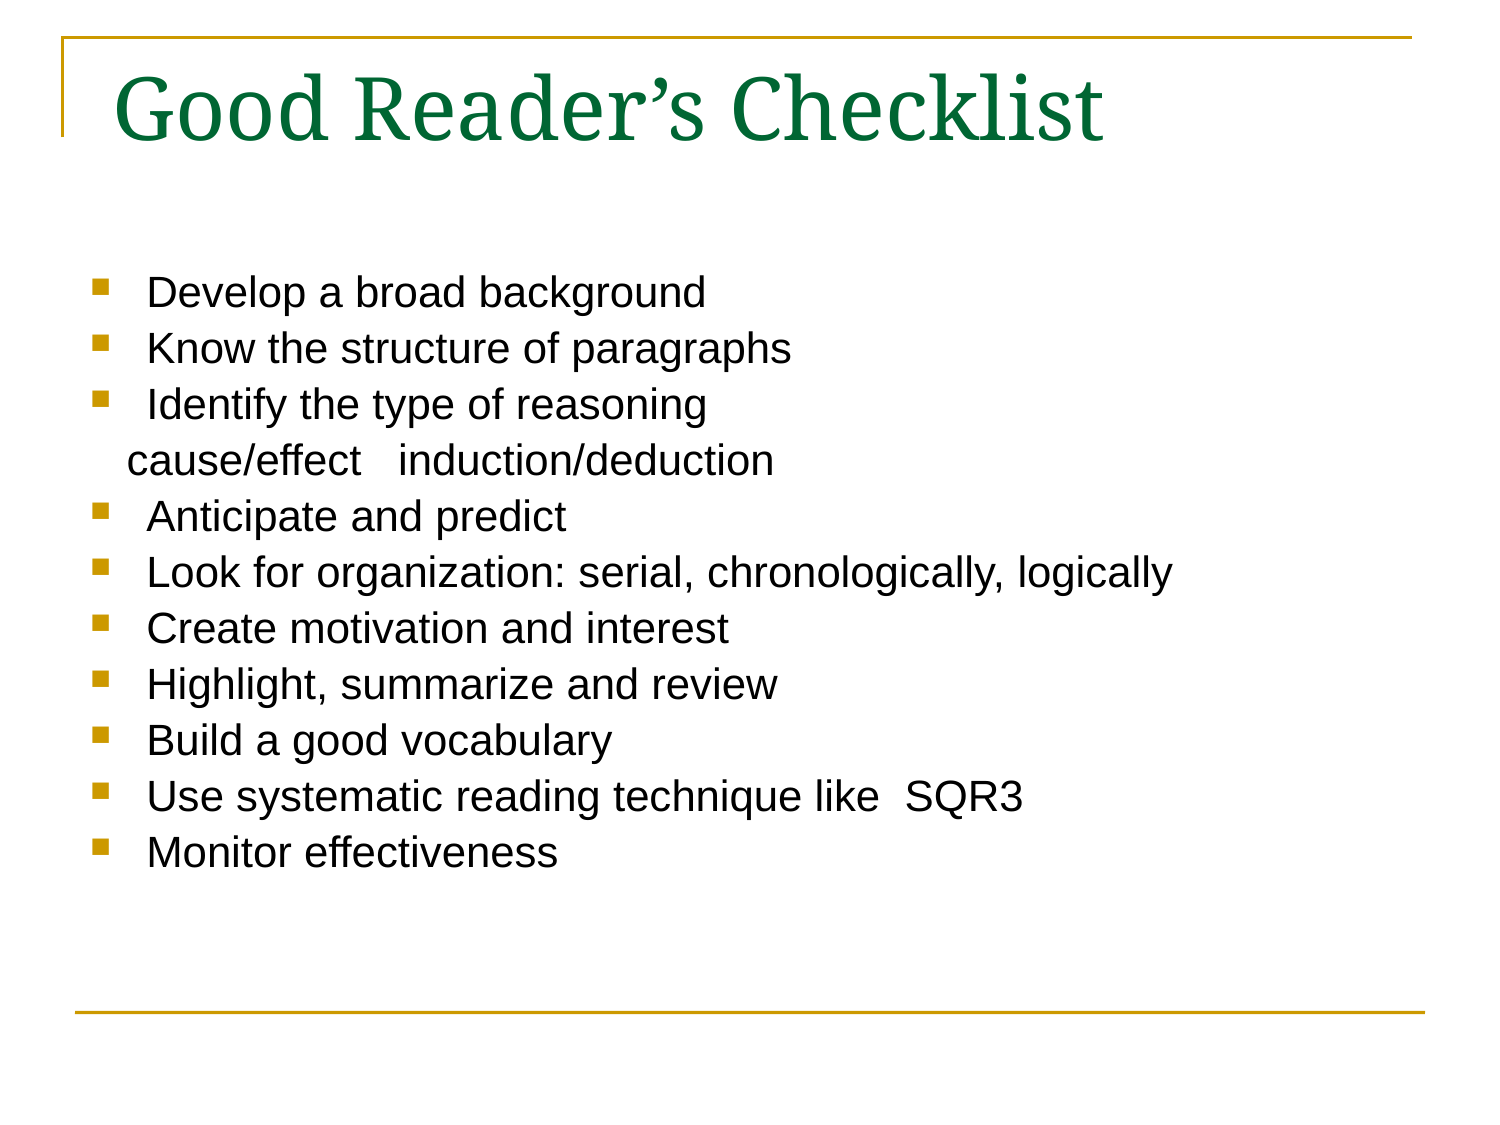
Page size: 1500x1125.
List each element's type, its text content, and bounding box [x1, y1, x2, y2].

title Good Reader’s Checklist [74, 45, 1426, 233]
list Develop a broad background Know the structure of paragraphs Identify the type of reasoning cause/effect induction/deduction Anticipate and predict Look for organization: serial, chronologically, logically Create motivation and interest Highlight, summarize and review Build a good vocabulary Use systematic reading technique like SQR3 Monitor effectiveness [74, 262, 1426, 1006]
